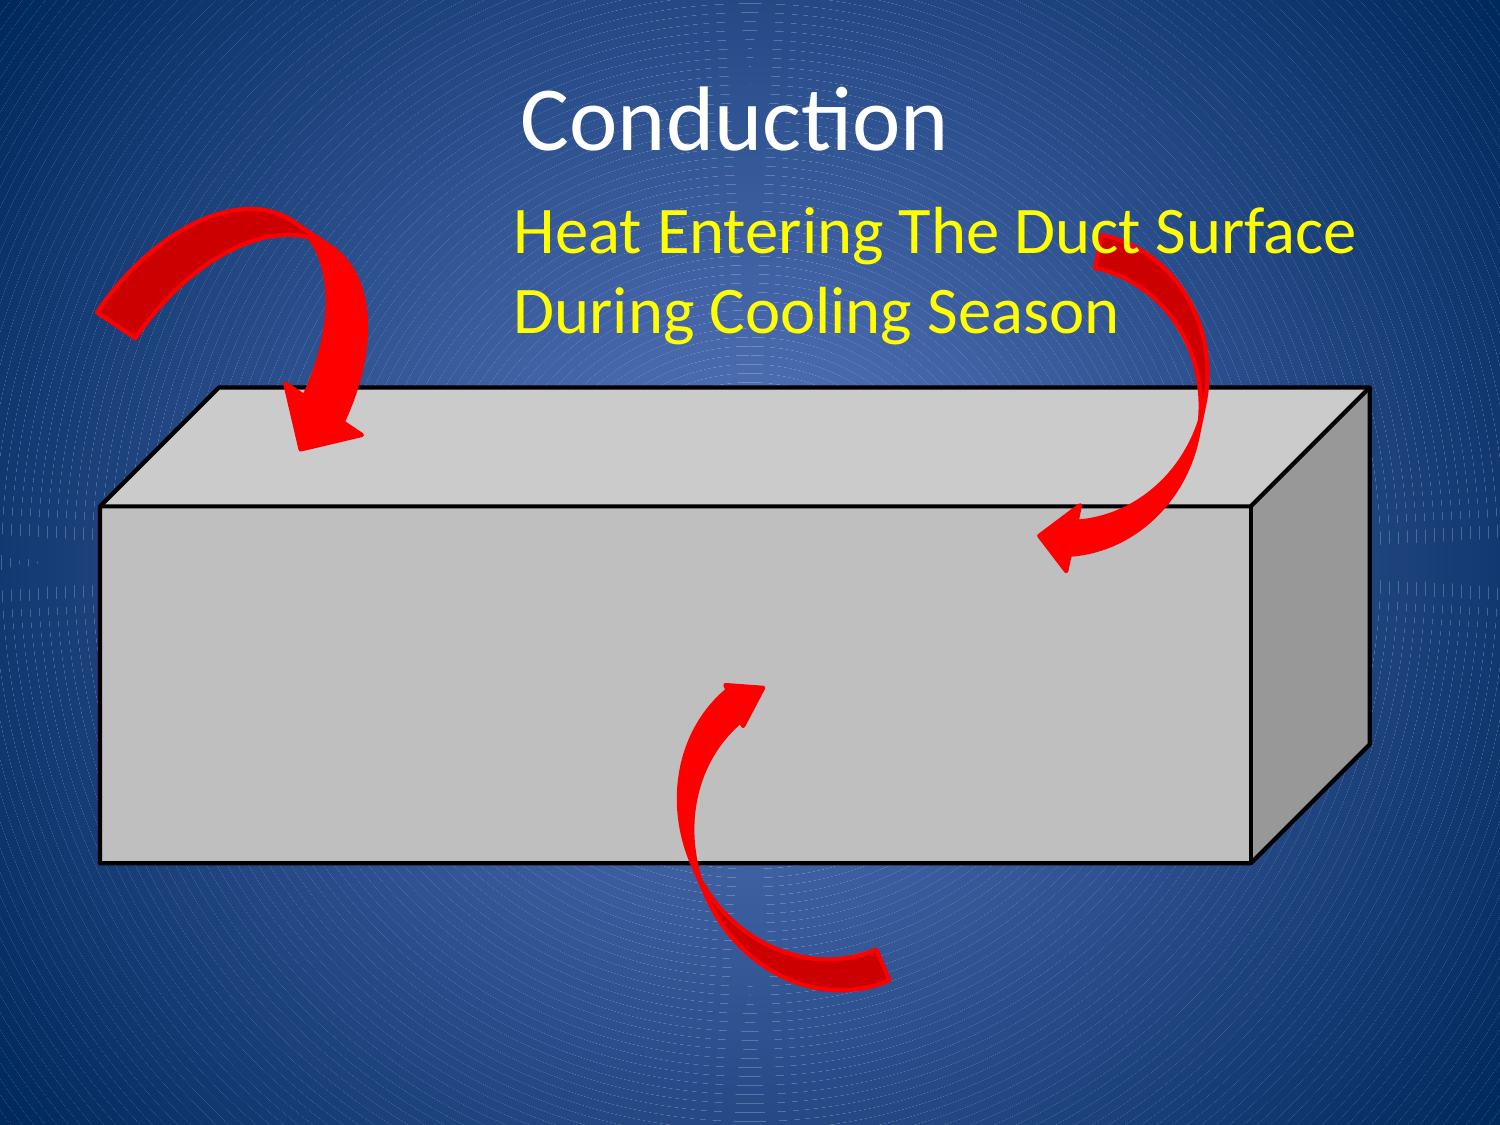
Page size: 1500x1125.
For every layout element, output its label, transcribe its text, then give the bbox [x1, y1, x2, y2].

title Conduction [59, 20, 1410, 208]
text_box [97, 385, 1372, 866]
text_box [94, 206, 369, 452]
text_box [676, 682, 892, 993]
text_box Heat Entering The Duct Surface During Cooling Season [498, 179, 1388, 354]
text_box [1037, 354, 1210, 574]
